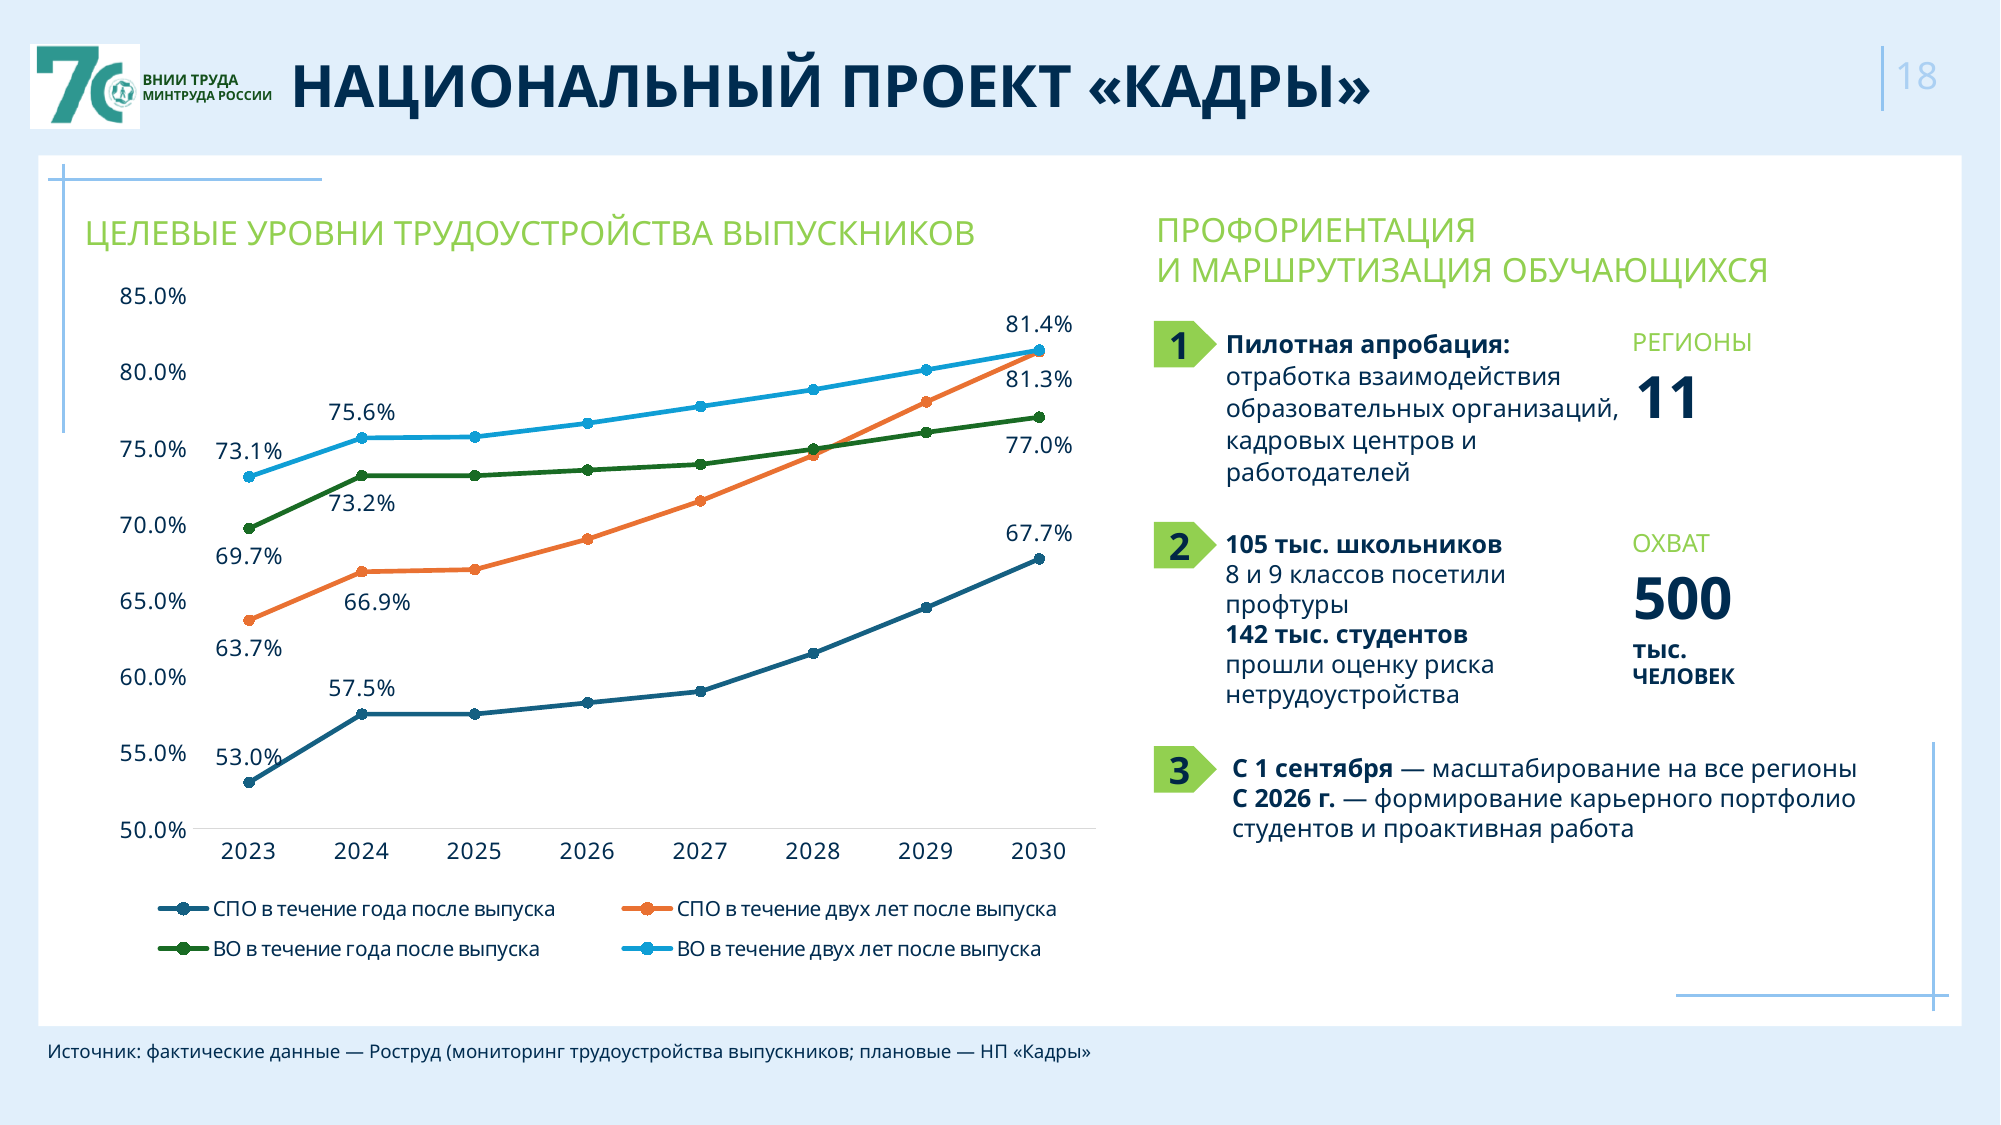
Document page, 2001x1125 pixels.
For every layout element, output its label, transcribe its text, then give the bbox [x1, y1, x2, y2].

text_box ЦЕЛЕВЫЕ УРОВНИ ТРУДОУСТРОЙСТВА ВЫПУСКНИКОВ [69, 204, 1141, 260]
slide_number 18 [1872, 47, 1954, 108]
text_box ПРОФОРИЕНТАЦИЯ И МАРШРУТИЗАЦИЯ ОБУЧАЮЩИХСЯ [1141, 202, 1909, 297]
text_box ОХВАТ [1617, 520, 1928, 565]
chart [90, 270, 1119, 988]
text_box 2 [1152, 520, 1220, 570]
text_box 105 тыс. школьников 8 и 9 классов посетили профтуры 142 тыс. студентов прошли оценку риска нетрудоустройства [1210, 521, 1624, 716]
text_box НАЦИОНАЛЬНЫЙ ПРОЕКТ «КАДРЫ» [274, 44, 1978, 133]
text_box 500 [1631, 572, 1769, 625]
text_box Источник: фактические данные — Роструд (мониторинг трудоустройства выпускников; плановые — НП «Кадры» [31, 1017, 1306, 1085]
text_box 1 [1152, 319, 1220, 370]
text_box Пилотная апробация: отработка взаимодействия образовательных организаций, кадровых центров и работодателей [1210, 318, 1665, 494]
text_box тыс. ЧЕЛОВЕК [1617, 625, 1810, 697]
text_box 3 [1152, 744, 1220, 795]
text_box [30, 44, 276, 130]
text_box С 1 сентября — масштабирование на все регионы С 2026 г. — формирование карьерного портфолио студентов и проактивная работа [1217, 745, 1928, 851]
text_box РЕГИОНЫ [1617, 319, 1928, 364]
text_box 11 [1633, 371, 1771, 430]
